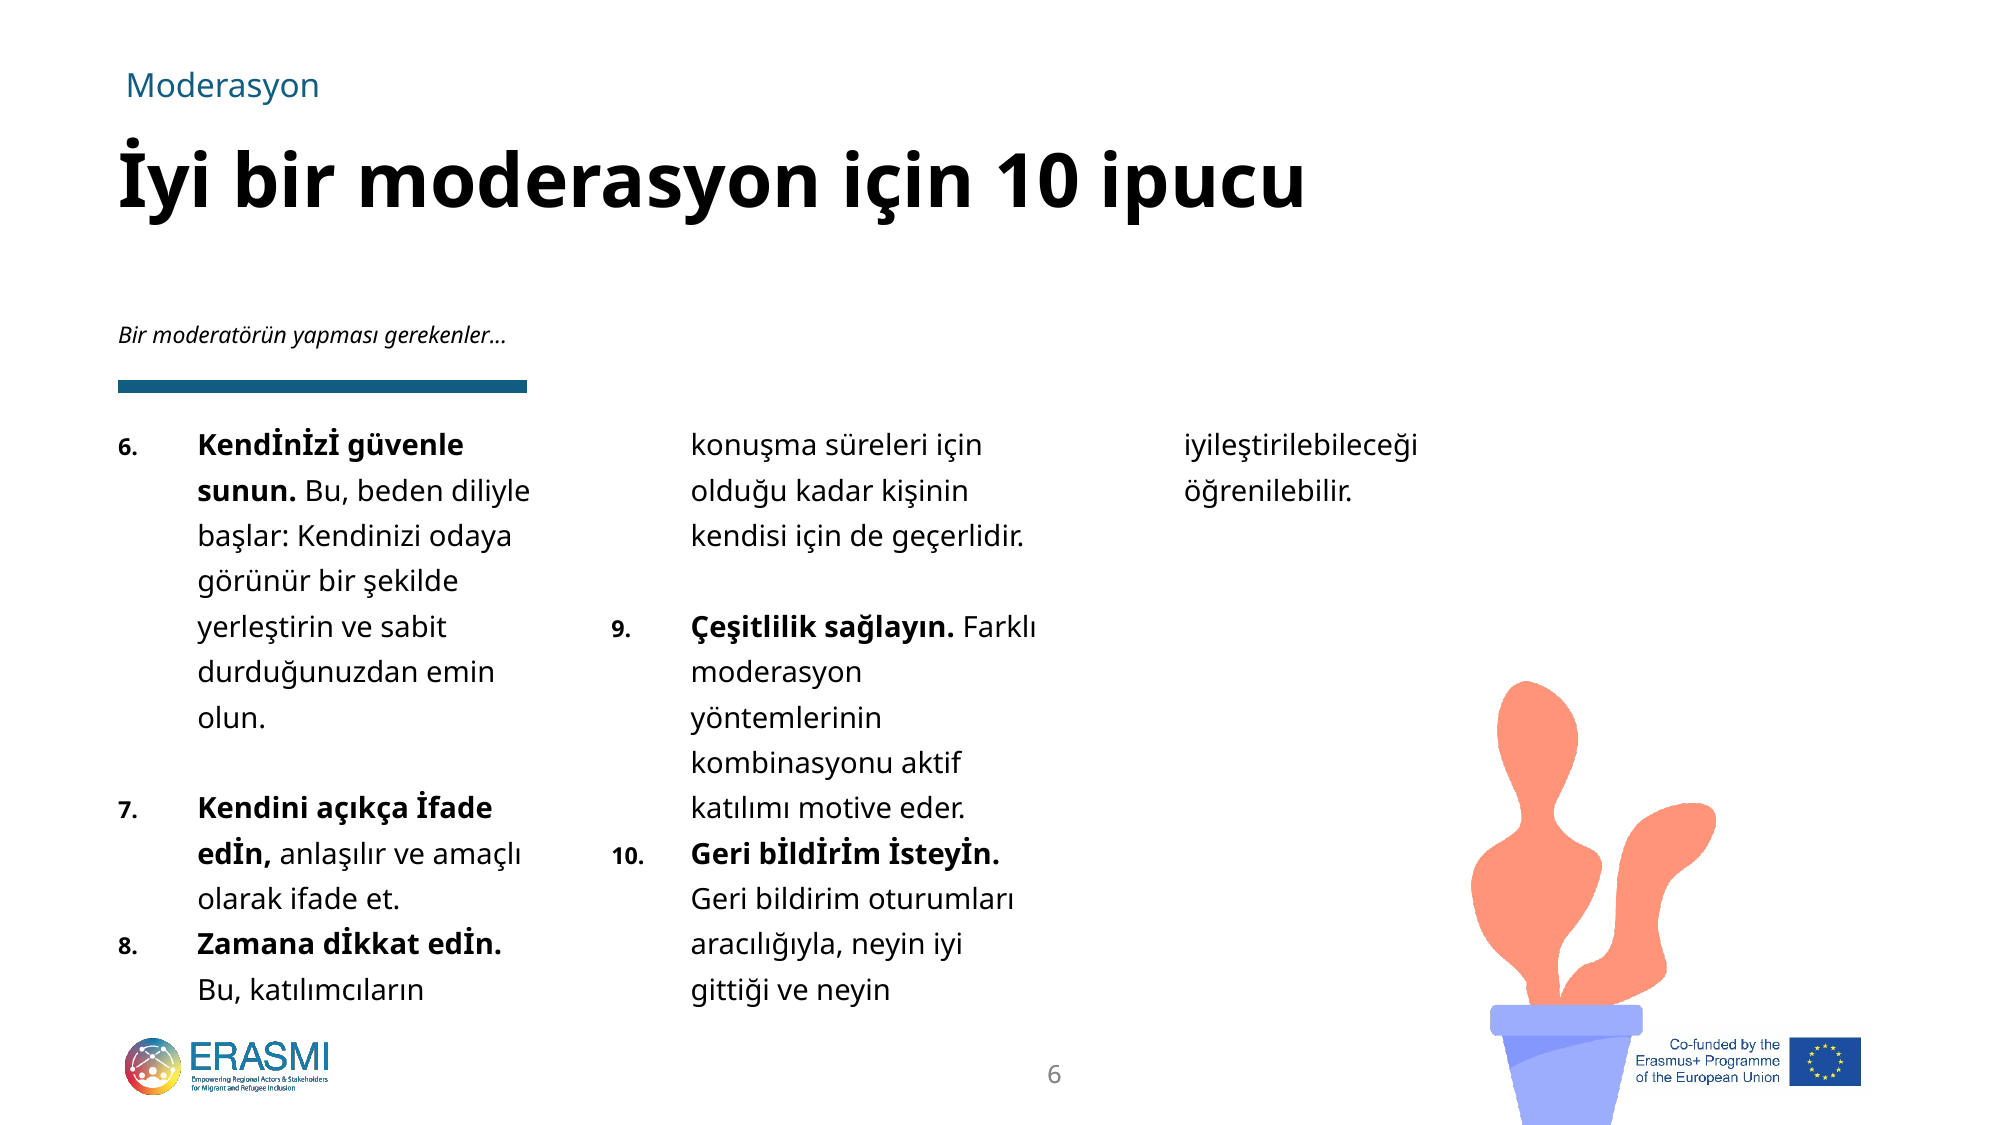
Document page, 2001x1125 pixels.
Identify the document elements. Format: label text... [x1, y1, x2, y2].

picture [118, 1035, 332, 1098]
title İyi bir moderasyon için 10 ipucu [117, 138, 1472, 297]
list Bir moderatörün yapması gerekenler... [117, 311, 528, 371]
picture [1470, 681, 1872, 1125]
list Kendİnİzİ güvenle sunun. Bu, beden diliyle başlar: Kendinizi odaya görünür bir şekilde yerleştirin ve sabit durduğunuzdan emin olun. Kendini açıkça İfade edİn, anlaşılır ve amaçlı olarak ifade et. Zamana dİkkat edİn. Bu, katılımcıların konuşma süreleri için olduğu kadar kişinin kendisi için de geçerlidir. Çeşitlilik sağlayın. Farklı moderasyon yöntemlerinin kombinasyonu aktif katılımı motive eder. Geri bİldİrİm İsteyİn. Geri bildirim oturumları aracılığıyla, neyin iyi gittiği ve neyin iyileştirilebileceği öğrenilebilir. [117, 415, 1540, 1022]
